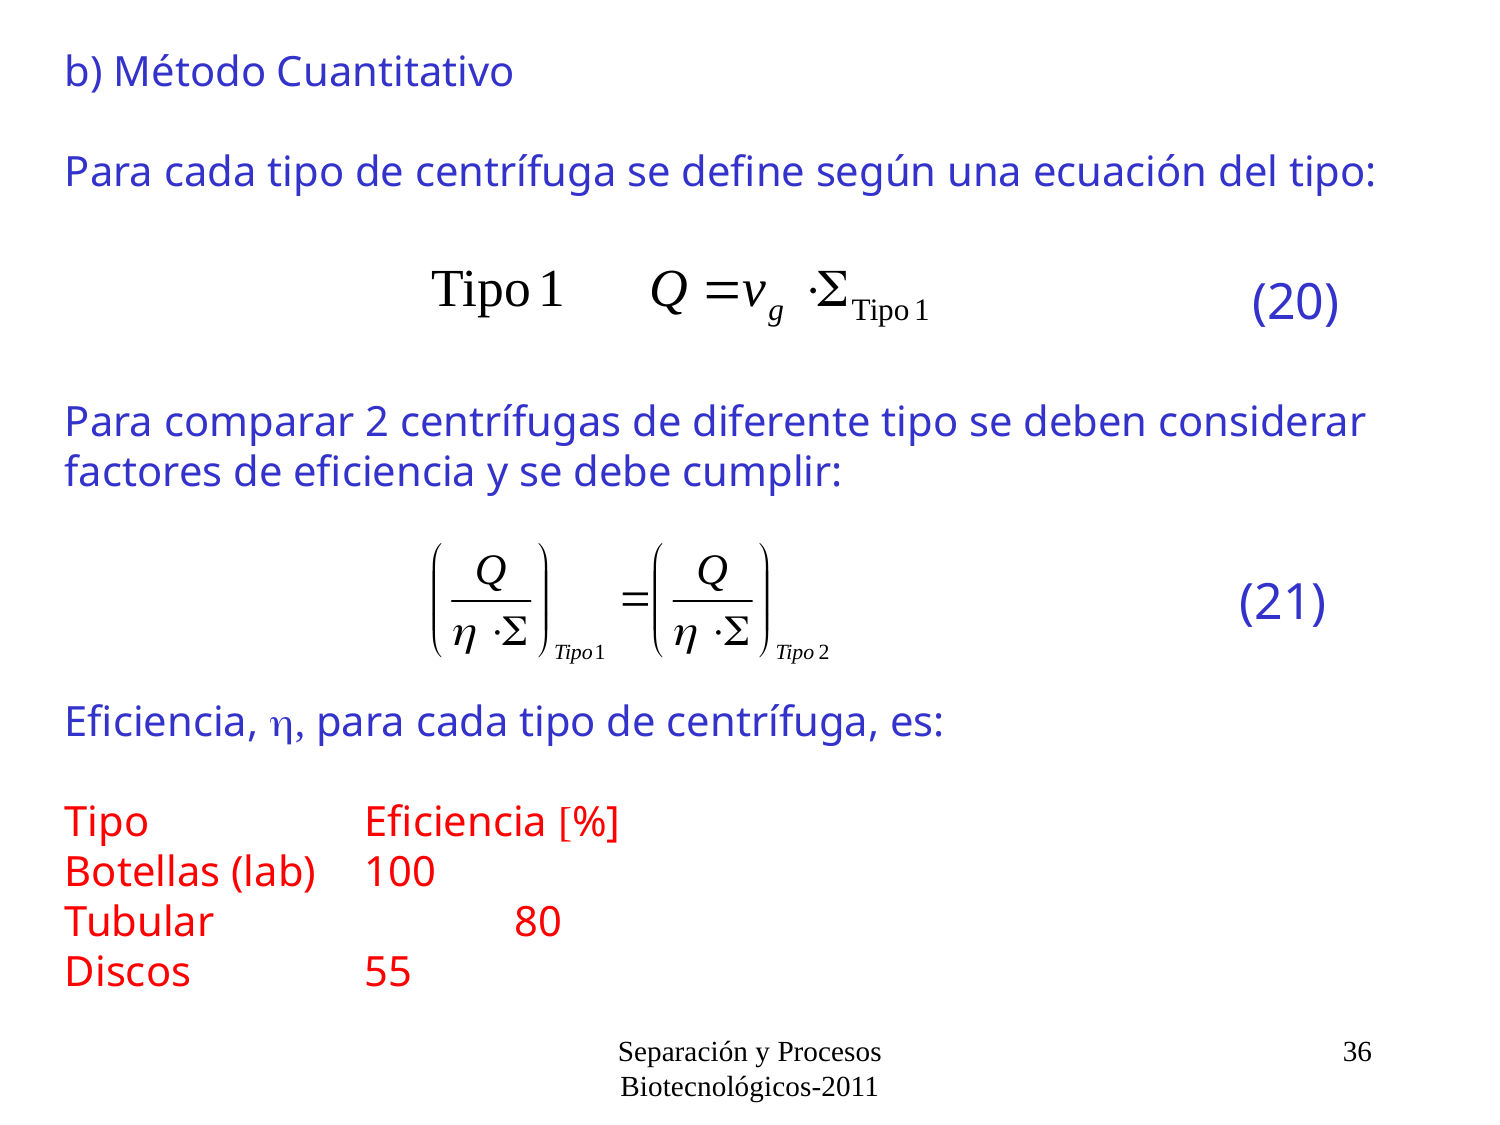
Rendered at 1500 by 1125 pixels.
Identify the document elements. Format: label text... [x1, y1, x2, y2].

text_box (20) [1237, 262, 1400, 338]
footer Separación y Procesos Biotecnológicos-2011 [512, 1024, 988, 1101]
slide_number 36 [1074, 1024, 1388, 1101]
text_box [424, 537, 838, 672]
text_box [423, 252, 938, 339]
text_box (21) [1224, 562, 1388, 638]
text_box b) Método Cuantitativo Para cada tipo de centrífuga se define según una ecuación del tipo: Para comparar 2 centrífugas de diferente tipo se deben considerar factores de eficiencia y se debe cumplir: Eficiencia, , para cada tipo de centrífuga, es: Tipo Eficiencia [%] Botellas (lab) 100 Tubular 80 Discos 55 [50, 37, 1450, 1125]
